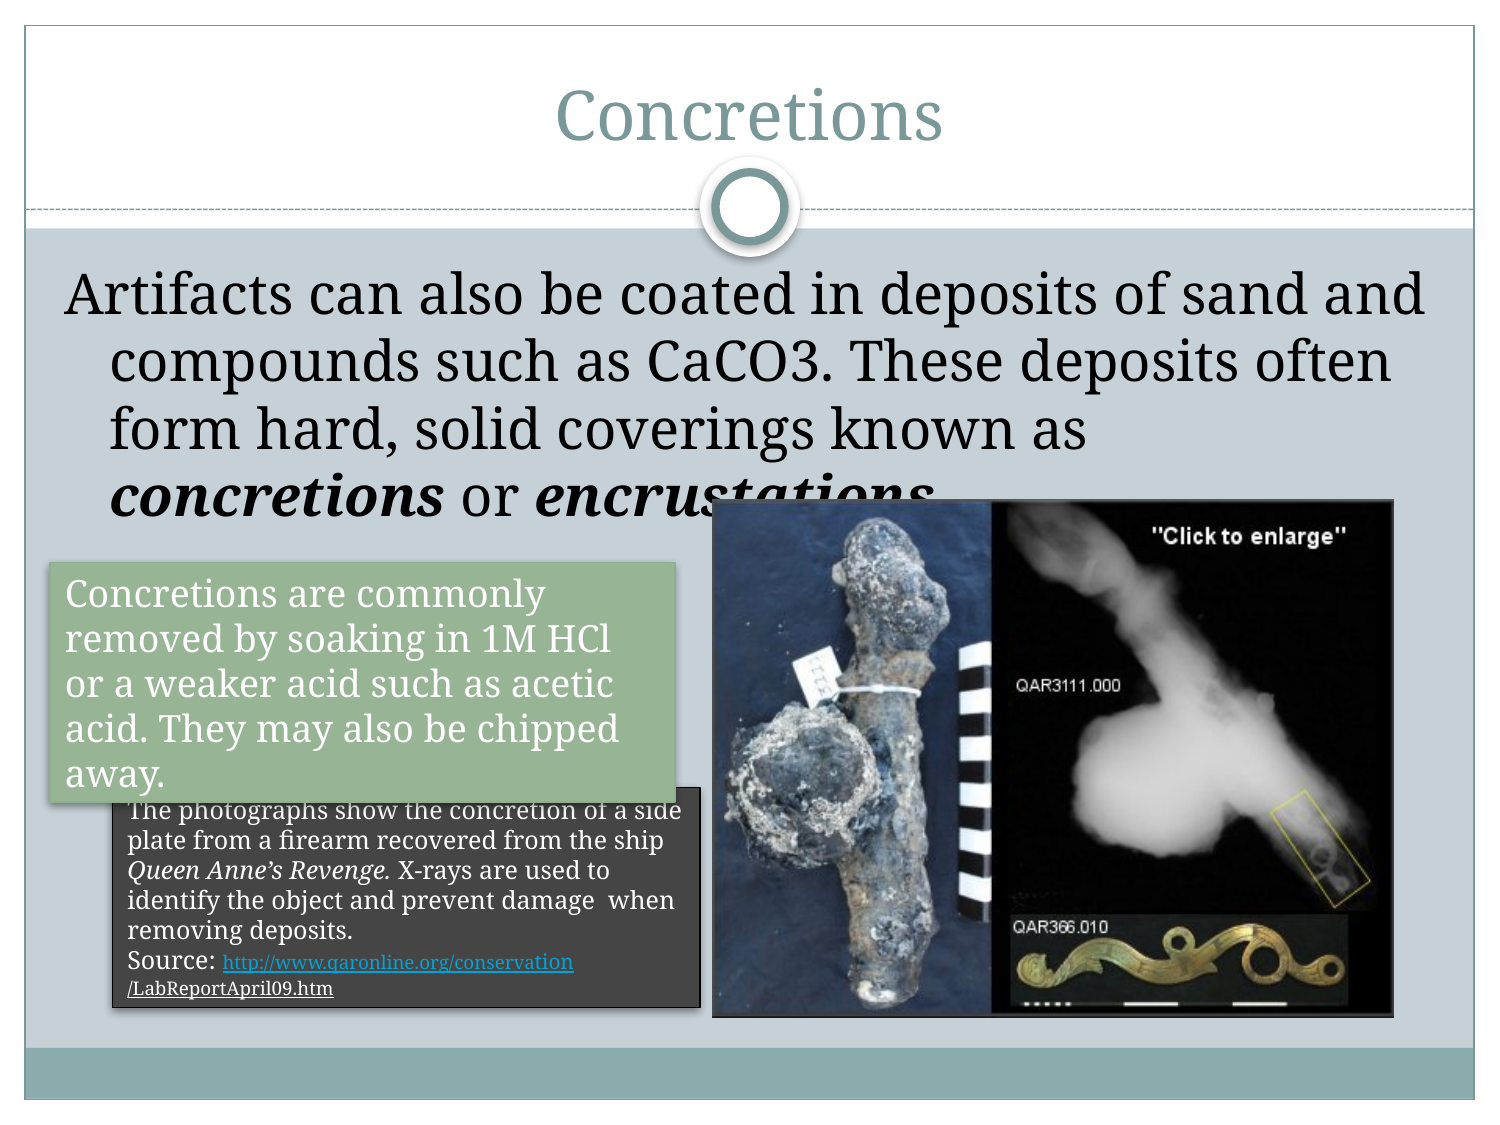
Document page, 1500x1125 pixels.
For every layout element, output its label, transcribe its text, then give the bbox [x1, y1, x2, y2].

title Concretions [49, 37, 1450, 162]
list Artifacts can also be coated in deposits of sand and compounds such as CaCO3. These deposits often form hard, solid coverings known as concretions or encrustations. [49, 250, 1445, 550]
text_box Concretions are commonly removed by soaking in 1M HCl or a weaker acid such as acetic acid. They may also be chipped away. [49, 562, 676, 803]
text_box The photographs show the concretion of a side plate from a firearm recovered from the ship Queen Anne’s Revenge. X-rays are used to identify the object and prevent damage when removing deposits. Source: http://www.qaronline.org/conservation/LabReportApril09.htm [112, 787, 701, 1008]
picture [712, 499, 1394, 1018]
